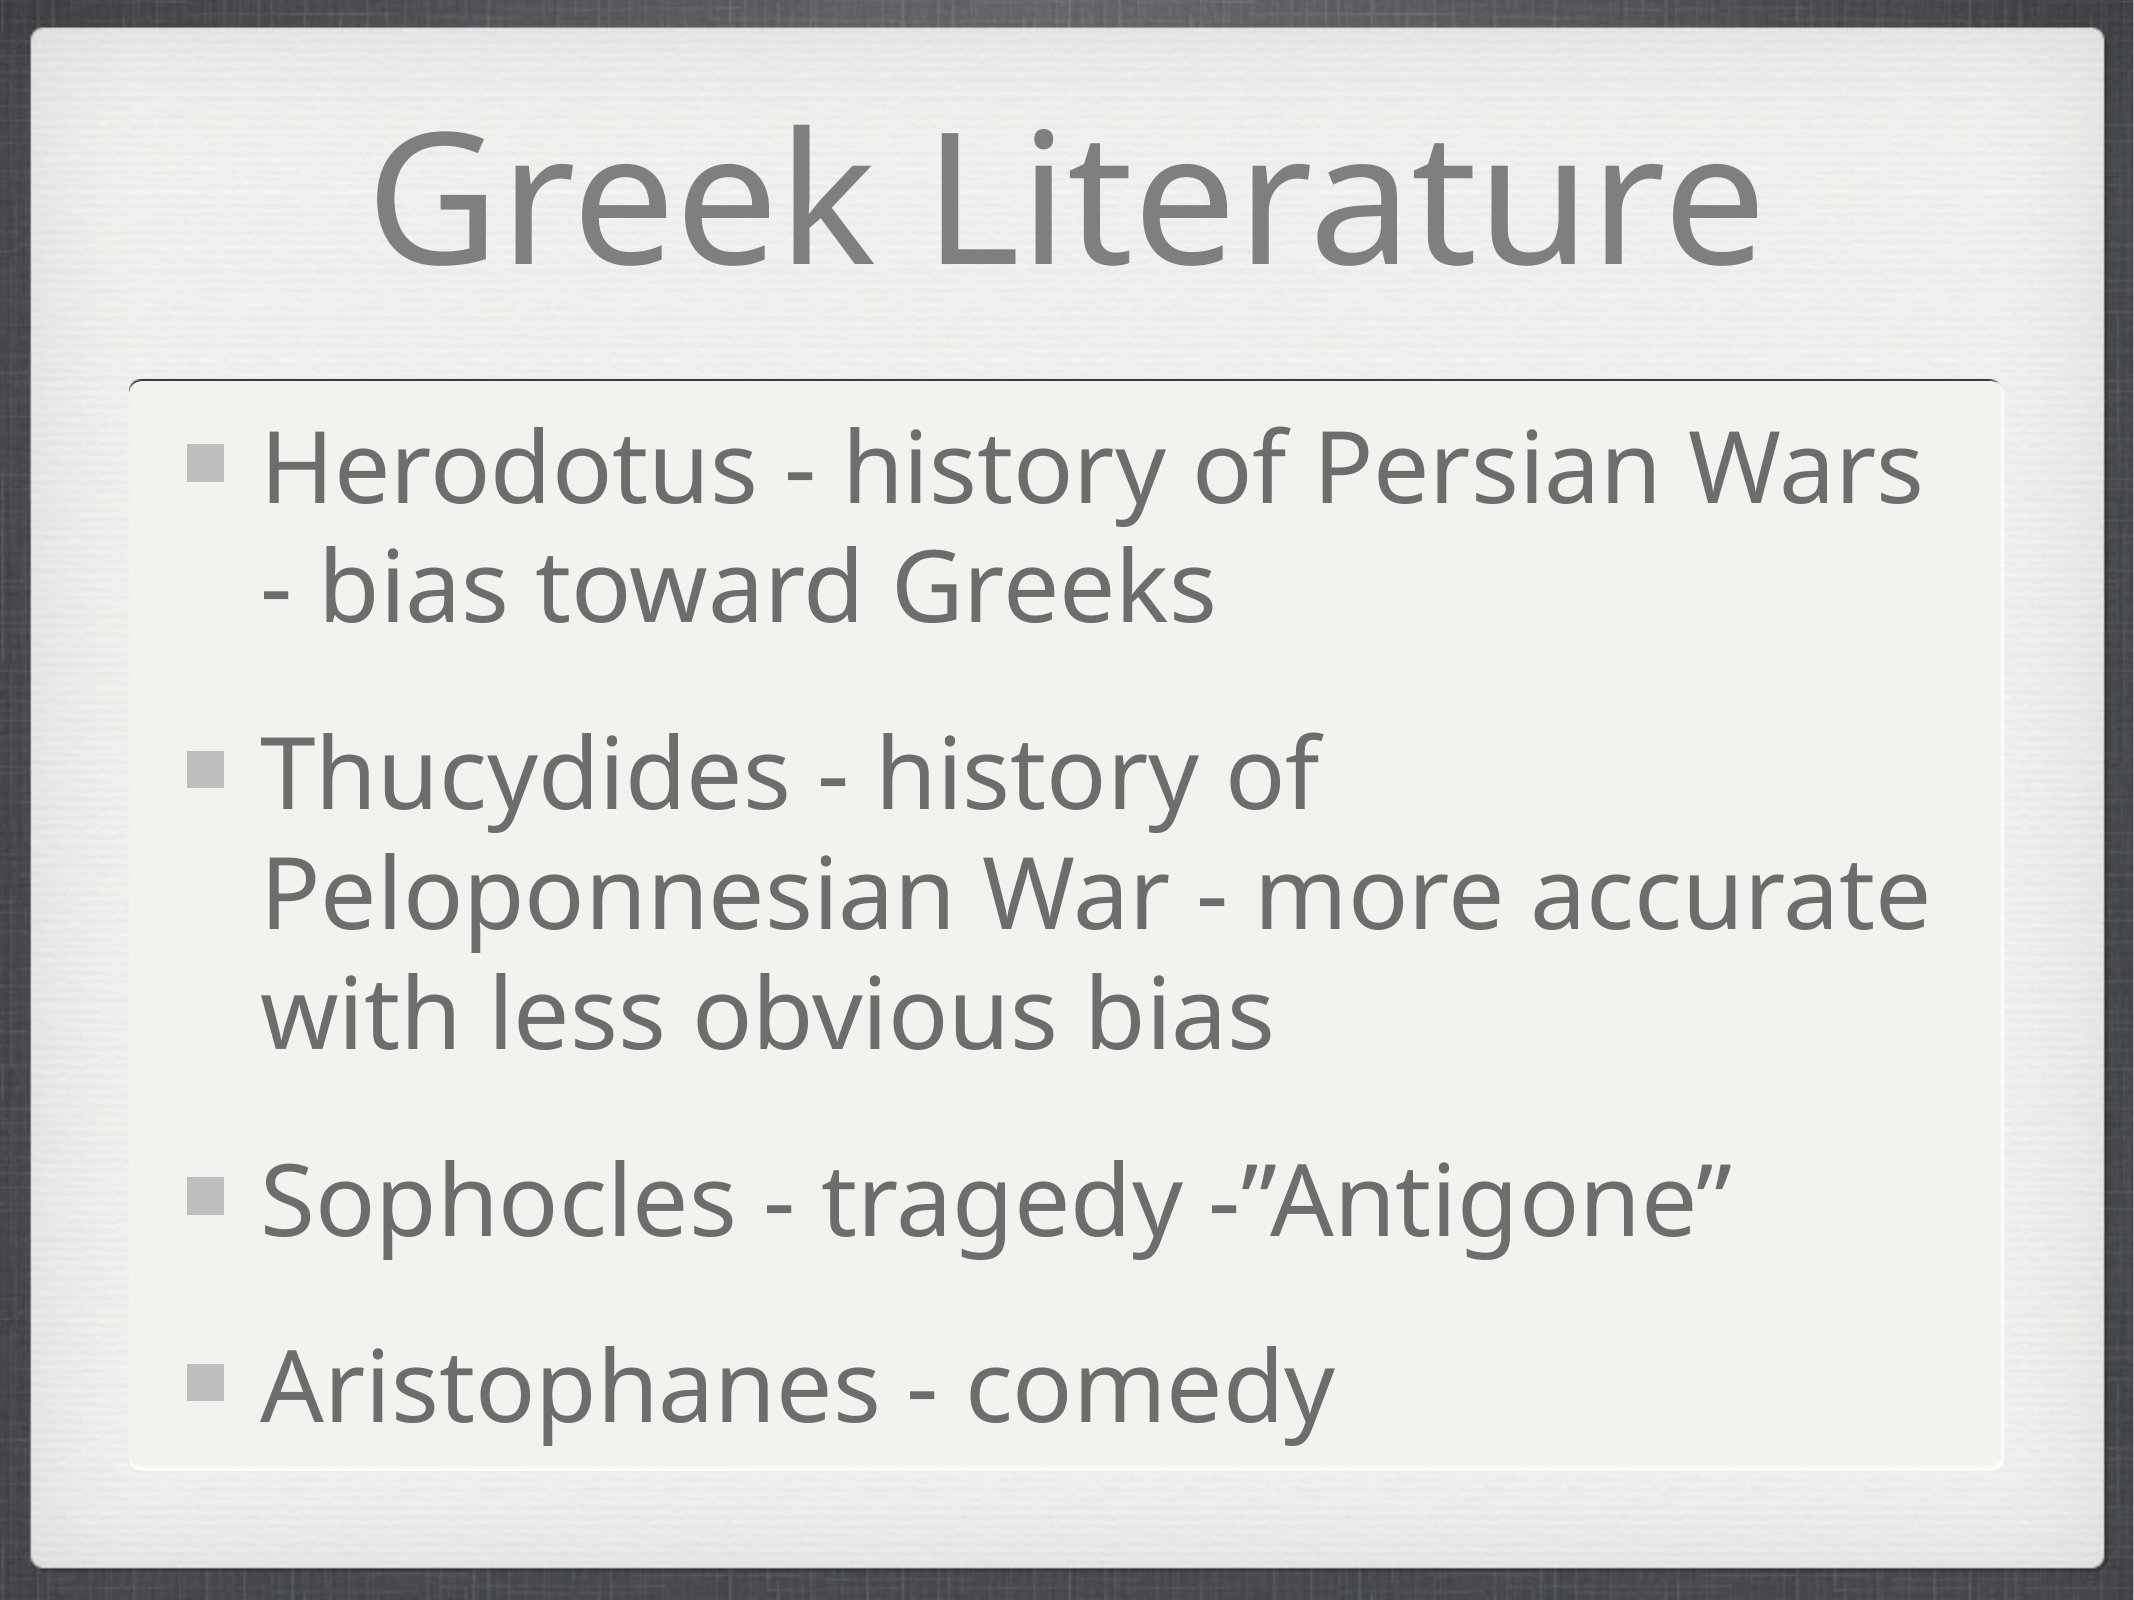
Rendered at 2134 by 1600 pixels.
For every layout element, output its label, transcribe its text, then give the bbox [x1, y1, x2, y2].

list Herodotus - history of Persian Wars - bias toward Greeks Thucydides - history of Peloponnesian War - more accurate with less obvious bias Sophocles - tragedy -”Antigone” Aristophanes - comedy [178, 422, 1955, 1424]
picture [0, 0, 2134, 1600]
title Greek Literature [178, 41, 1955, 370]
